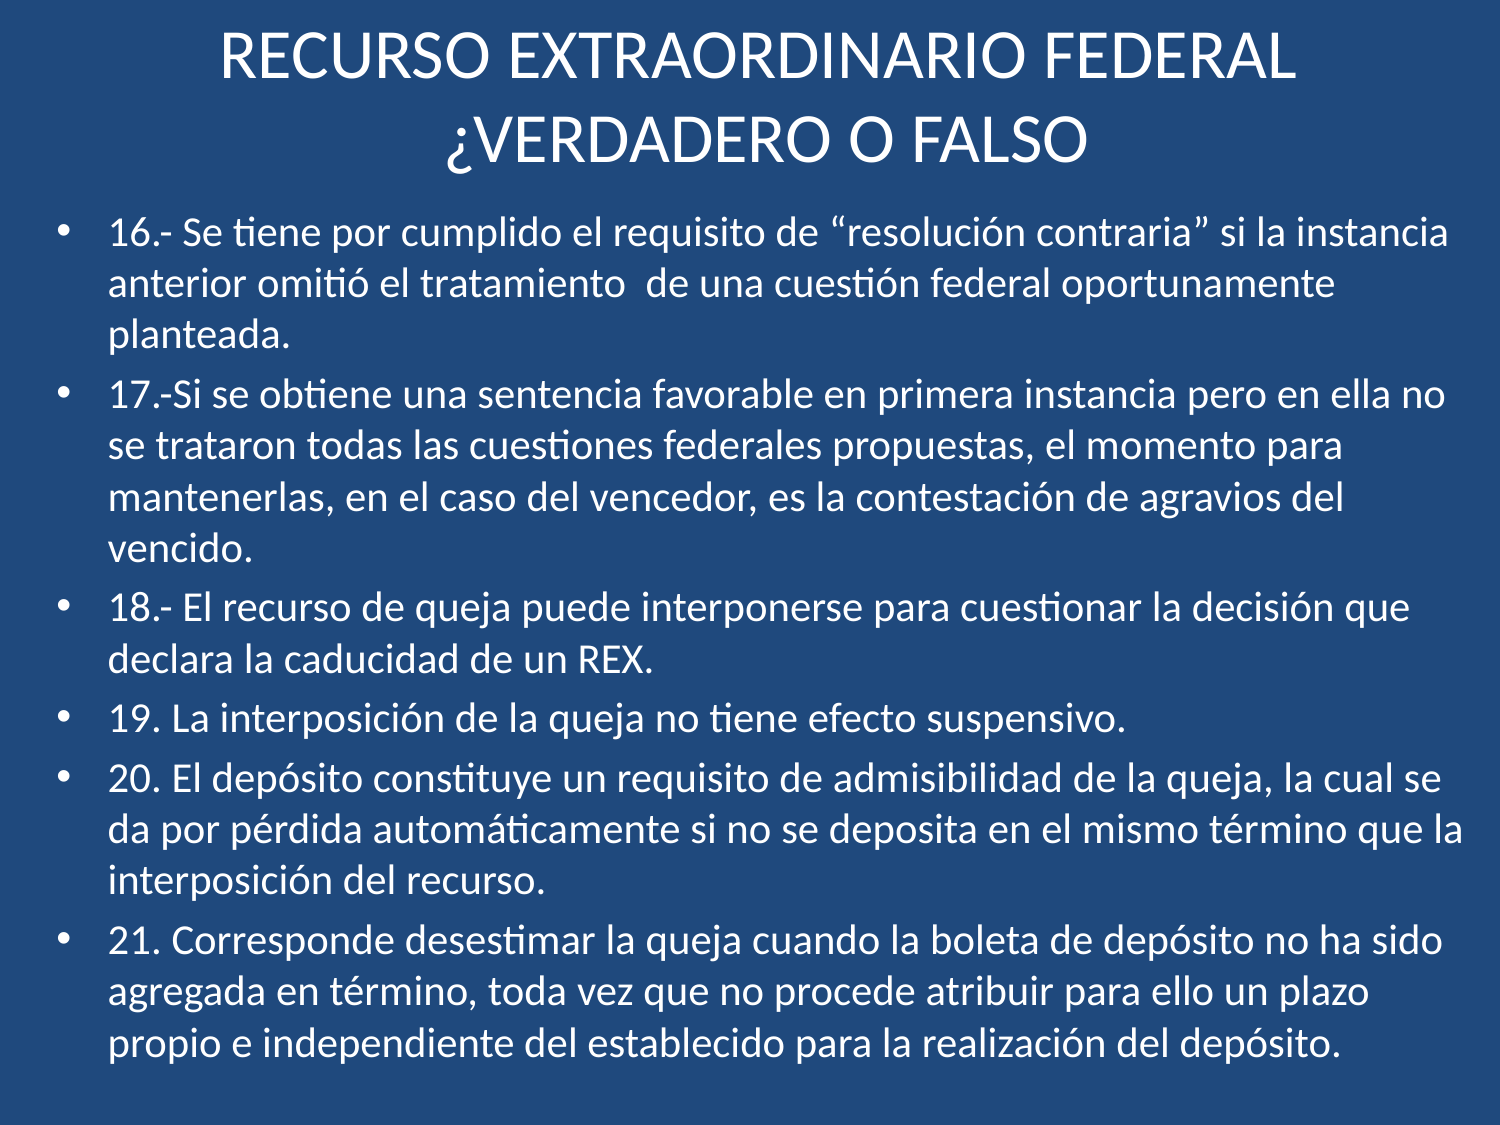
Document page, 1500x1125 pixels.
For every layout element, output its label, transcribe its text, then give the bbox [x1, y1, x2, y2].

title RECURSO EXTRAORDINARIO FEDERAL ¿VERDADERO O FALSO [75, 0, 1459, 185]
list 16.- Se tiene por cumplido el requisito de “resolución contraria” si la instancia anterior omitió el tratamiento de una cuestión federal oportunamente planteada. 17.-Si se obtiene una sentencia favorable en primera instancia pero en ella no se trataron todas las cuestiones federales propuestas, el momento para mantenerlas, en el caso del vencedor, es la contestación de agravios del vencido. 18.- El recurso de queja puede interponerse para cuestionar la decisión que declara la caducidad de un REX. 19. La interposición de la queja no tiene efecto suspensivo. 20. El depósito constituye un requisito de admisibilidad de la queja, la cual se da por pérdida automáticamente si no se deposita en el mismo término que la interposición del recurso. 21. Corresponde desestimar la queja cuando la boleta de depósito no ha sido agregada en término, toda vez que no procede atribuir para ello un plazo propio e independiente del establecido para la realización del depósito. [41, 196, 1500, 1083]
